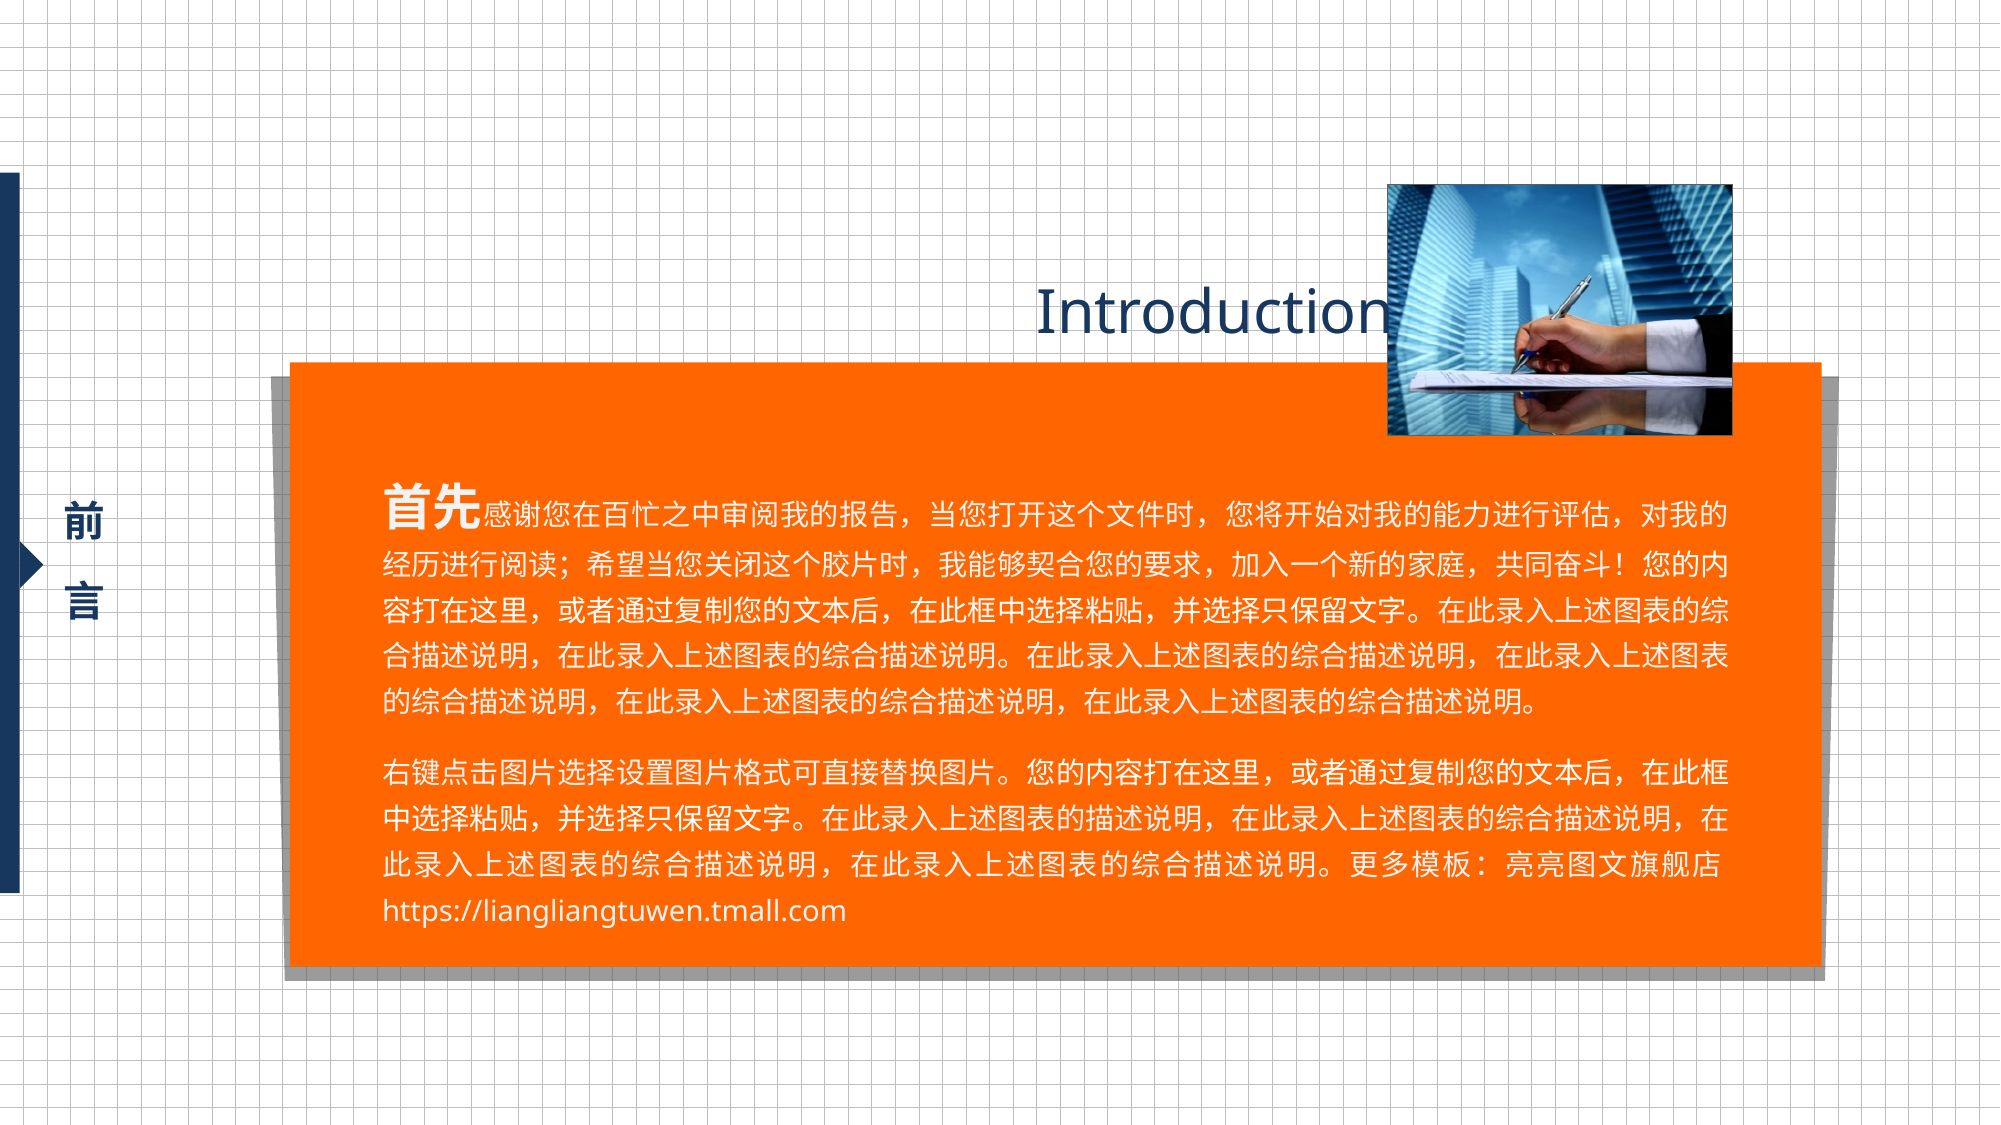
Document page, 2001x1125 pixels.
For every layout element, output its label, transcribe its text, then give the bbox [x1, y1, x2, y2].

text_box 首先感谢您在百忙之中审阅我的报告，当您打开这个文件时，您将开始对我的能力进行评估，对我的经历进行阅读；希望当您关闭这个胶片时，我能够契合您的要求，加入一个新的家庭，共同奋斗！您的内容打在这里，或者通过复制您的文本后，在此框中选择粘贴，并选择只保留文字。在此录入上述图表的综合描述说明，在此录入上述图表的综合描述说明。在此录入上述图表的综合描述说明，在此录入上述图表的综合描述说明，在此录入上述图表的综合描述说明，在此录入上述图表的综合描述说明。 右键点击图片选择设置图片格式可直接替换图片。您的内容打在这里，或者通过复制您的文本后，在此框中选择粘贴，并选择只保留文字。在此录入上述图表的描述说明，在此录入上述图表的综合描述说明，在此录入上述图表的综合描述说明，在此录入上述图表的综合描述说明。更多模板：亮亮图文旗舰店https://liangliangtuwen.tmall.com [362, 479, 1751, 1008]
text_box [288, 360, 1824, 969]
text_box [1387, 184, 1733, 436]
text_box Introduction [1016, 262, 1416, 356]
text_box [268, 374, 362, 983]
text_box 前 言 [48, 497, 127, 672]
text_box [0, 172, 44, 894]
text_box [1751, 374, 1841, 983]
